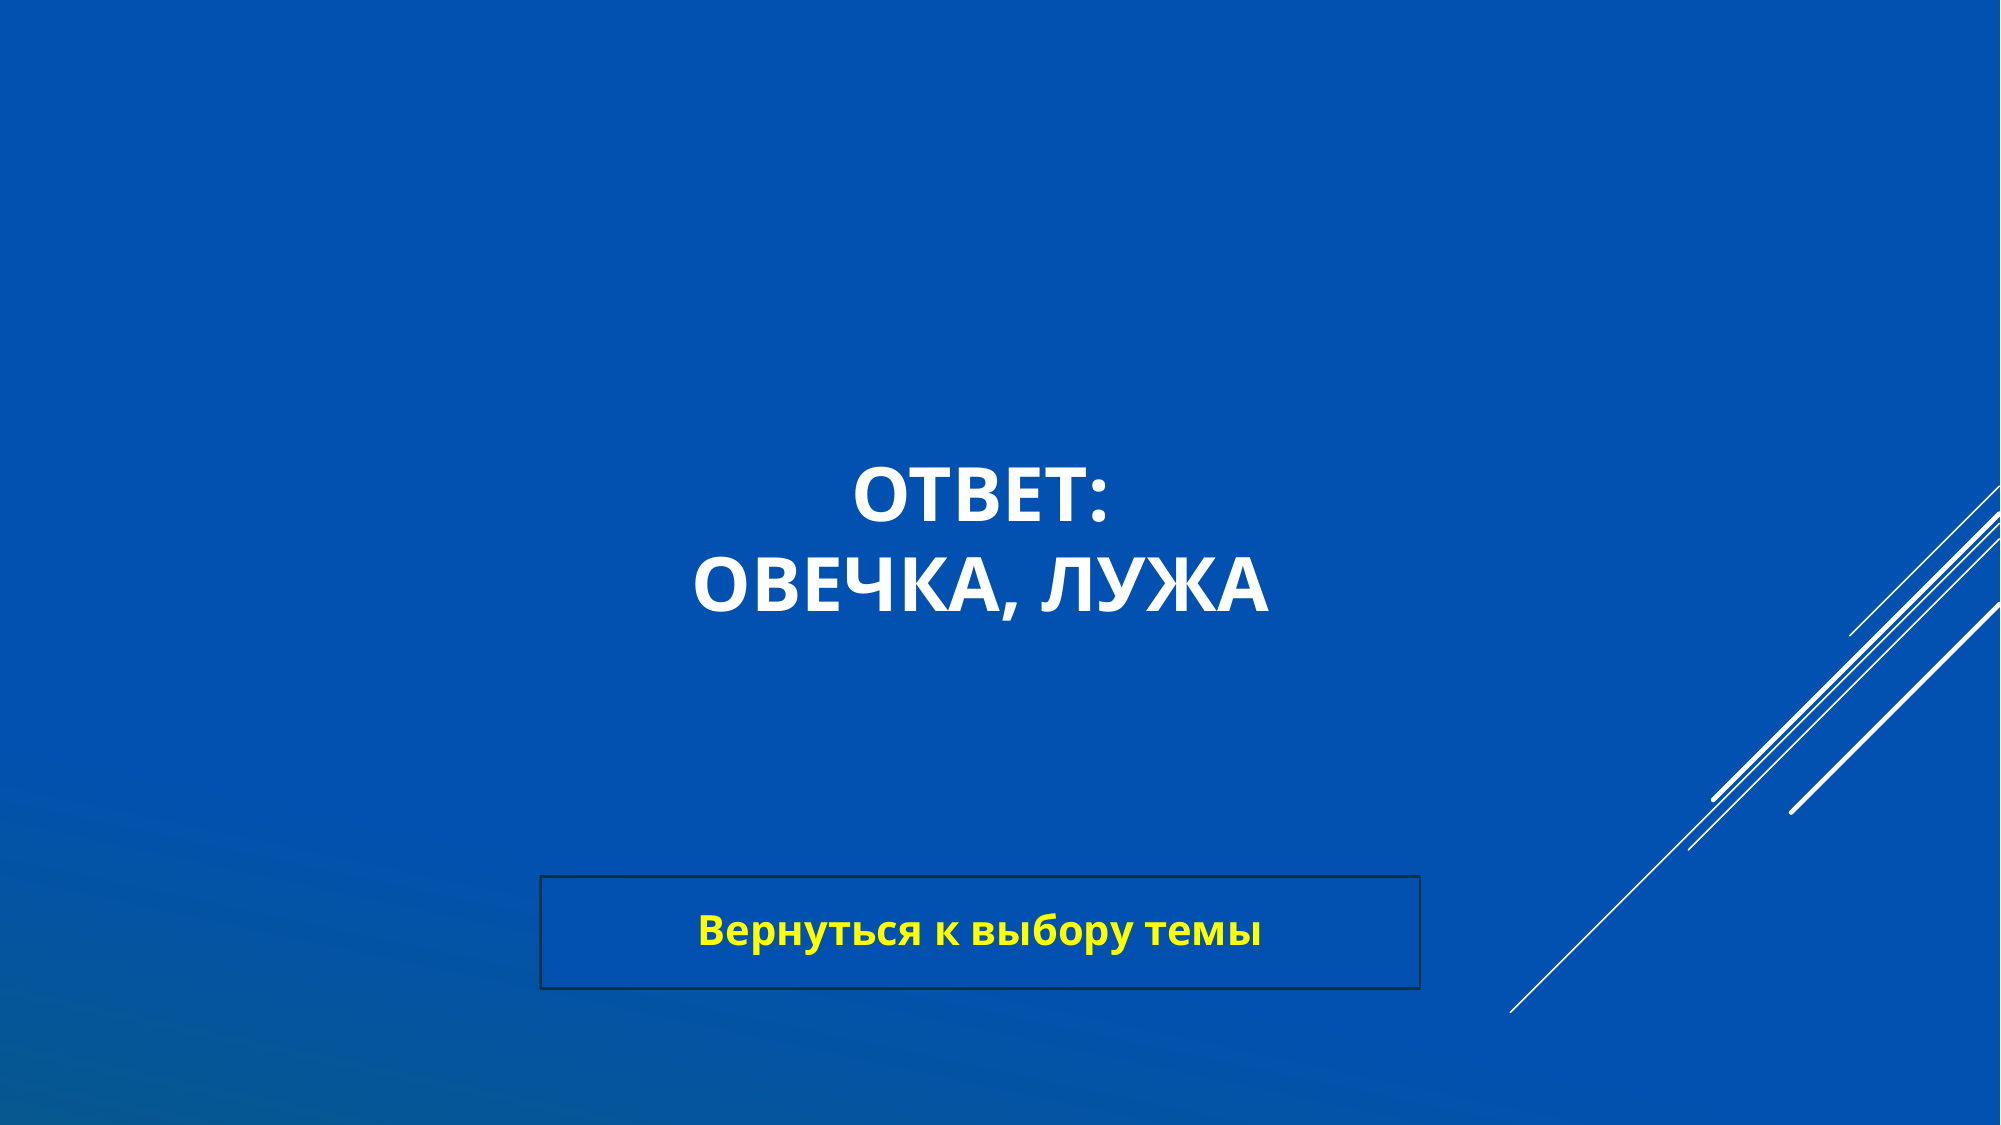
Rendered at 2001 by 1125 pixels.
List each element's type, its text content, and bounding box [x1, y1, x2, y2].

title Ответ: овечка, лужа [217, 326, 1744, 746]
